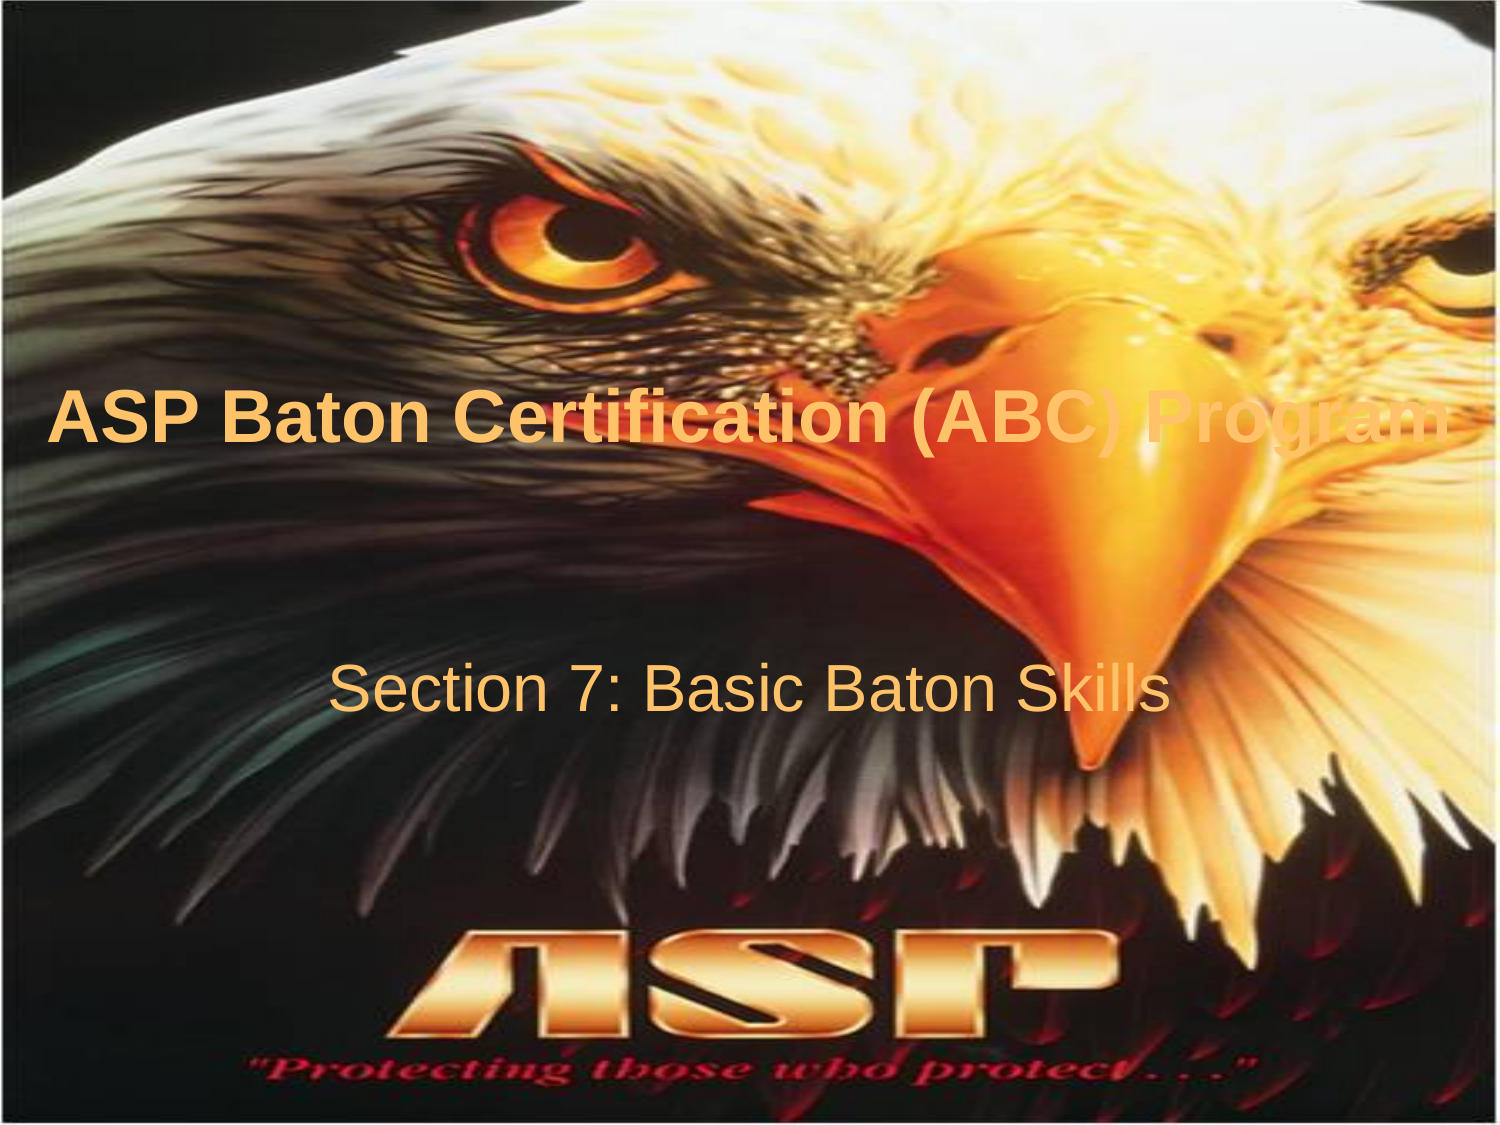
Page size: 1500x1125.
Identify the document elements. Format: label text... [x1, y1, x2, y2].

picture [0, 0, 1500, 1125]
title ASP Baton Certification (ABC) Program [24, 262, 1475, 563]
subtitle Section 7: Basic Baton Skills [225, 637, 1275, 925]
